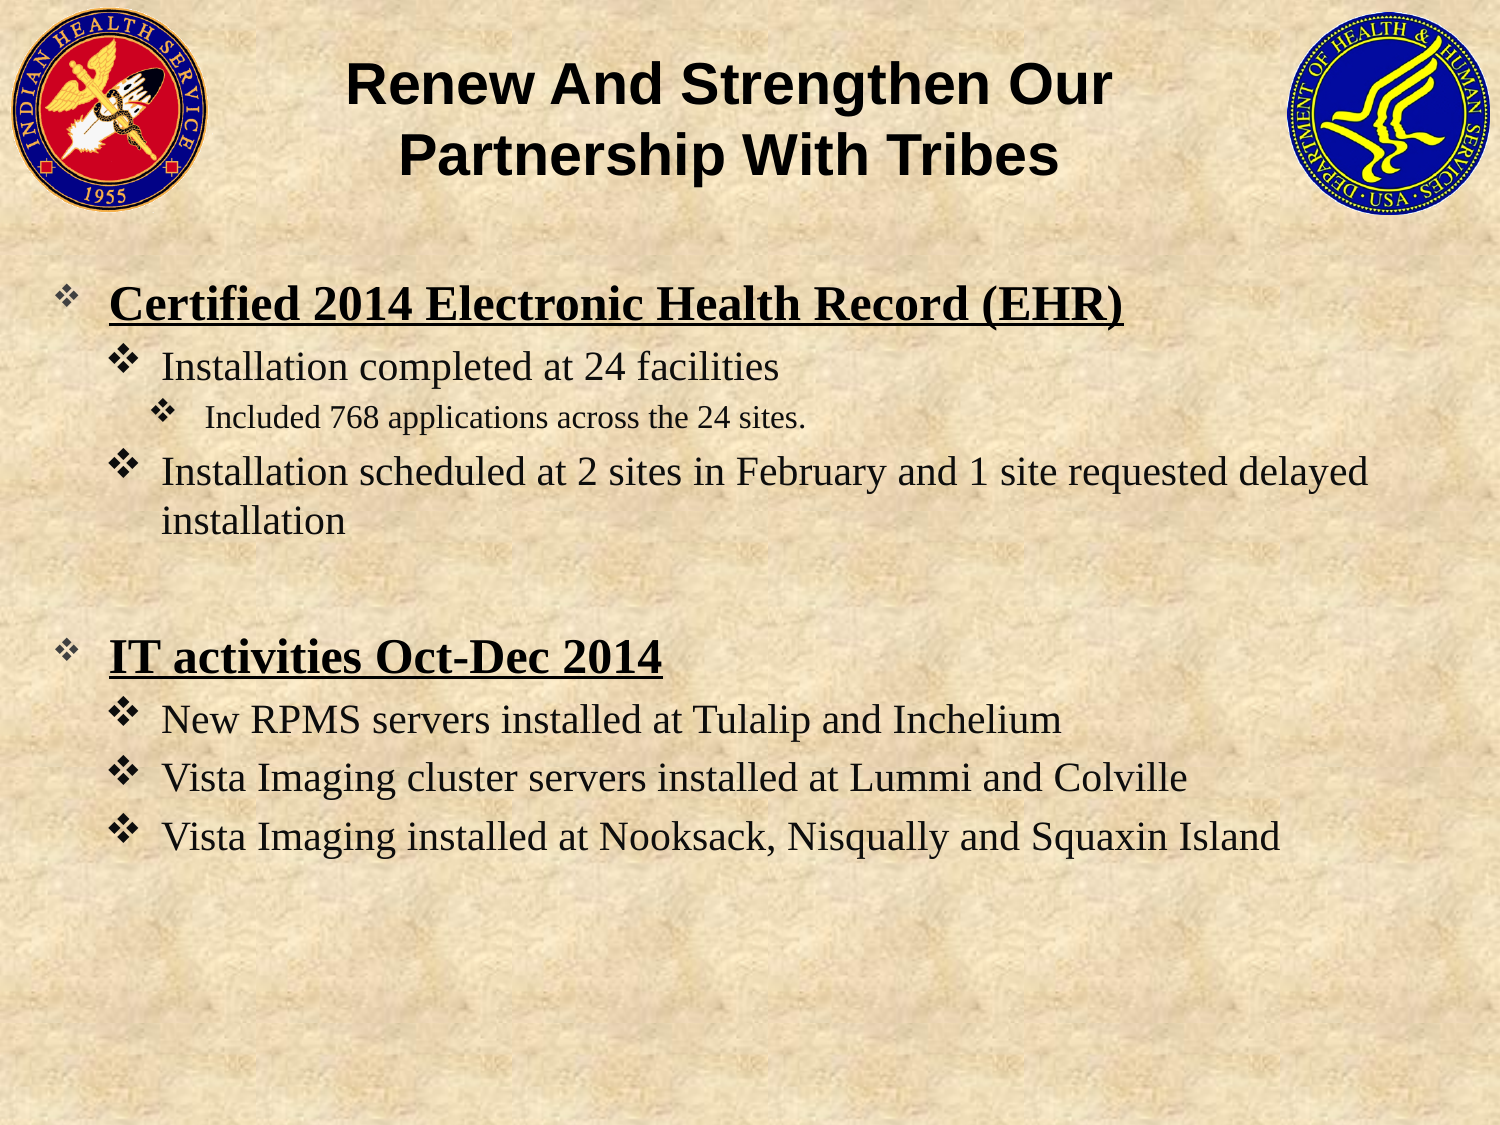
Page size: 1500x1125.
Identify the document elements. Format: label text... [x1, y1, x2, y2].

title Renew And Strengthen Our Partnership With Tribes [160, 37, 1299, 262]
list Certified 2014 Electronic Health Record (EHR) Installation completed at 24 facilities Included 768 applications across the 24 sites. Installation scheduled at 2 sites in February and 1 site requested delayed installation IT activities Oct-Dec 2014 New RPMS servers installed at Tulalip and Inchelium Vista Imaging cluster servers installed at Lummi and Colville Vista Imaging installed at Nooksack, Nisqually and Squaxin Island [37, 262, 1463, 1035]
picture [0, 0, 1500, 1125]
